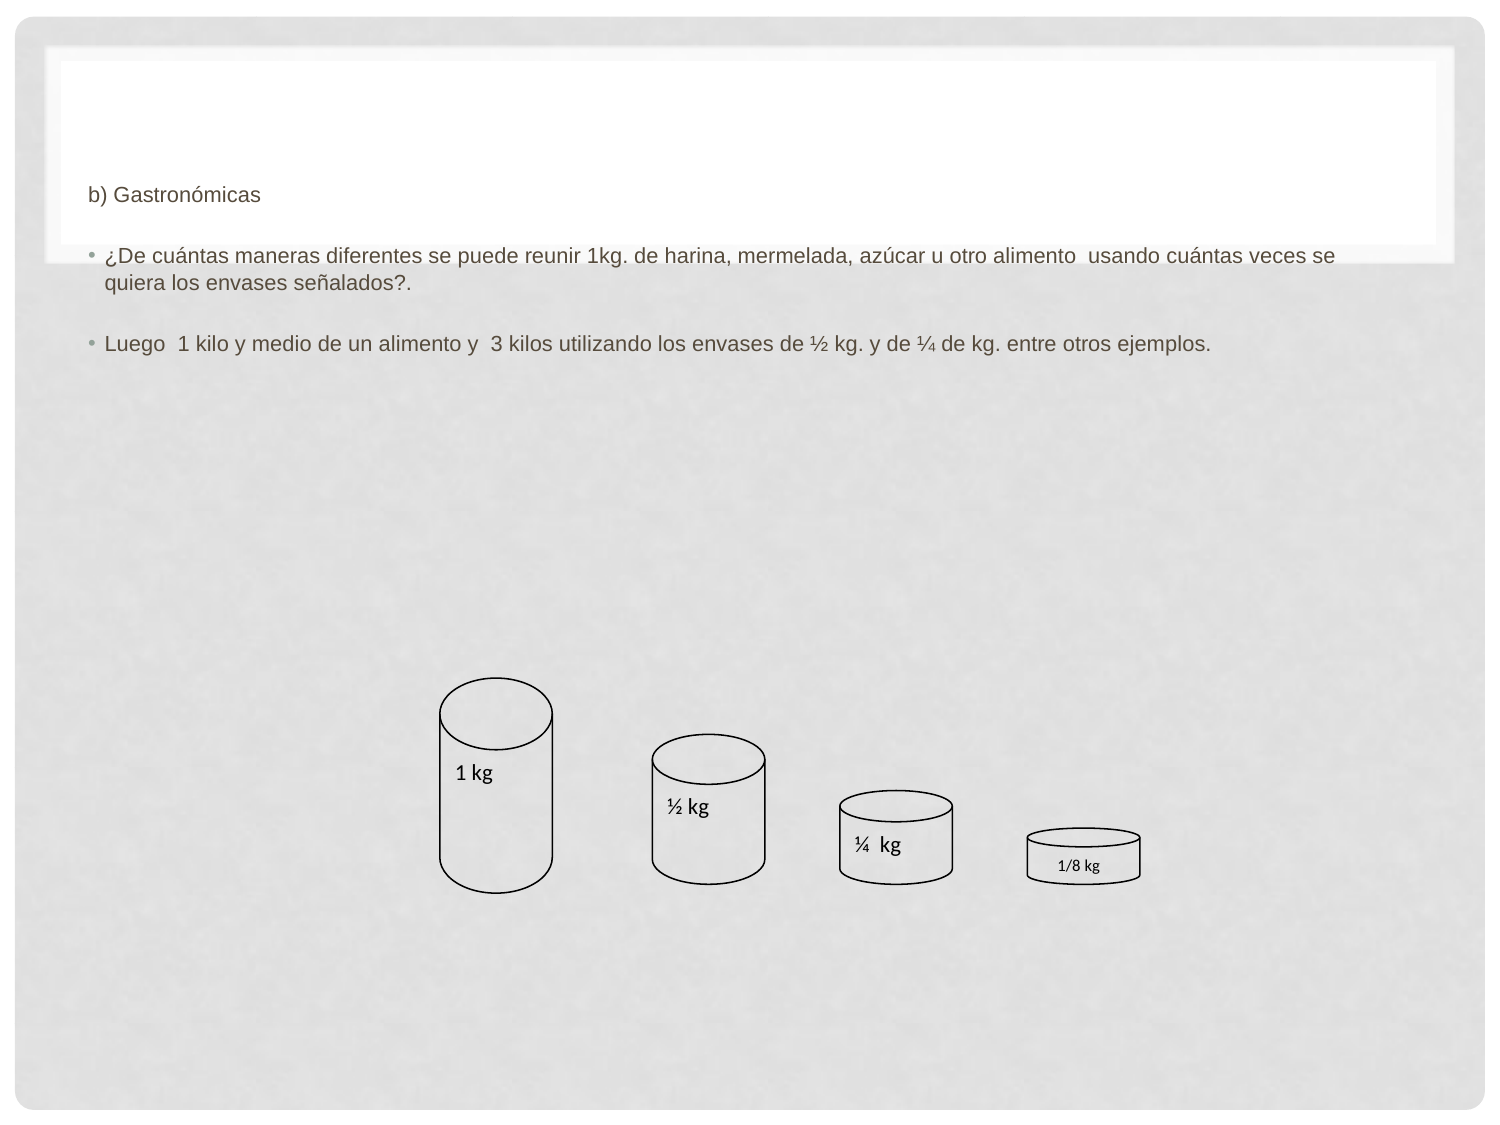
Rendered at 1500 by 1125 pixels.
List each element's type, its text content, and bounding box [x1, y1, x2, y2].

list b) Gastronómicas ¿De cuántas maneras diferentes se puede reunir 1kg. de harina, mermelada, azúcar u otro alimento usando cuántas veces se quiera los envases señalados?. Luego 1 kilo y medio de un alimento y 3 kilos utilizando los envases de ½ kg. y de ¼ de kg. entre otros ejemplos. [64, 172, 1415, 539]
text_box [439, 677, 1140, 894]
